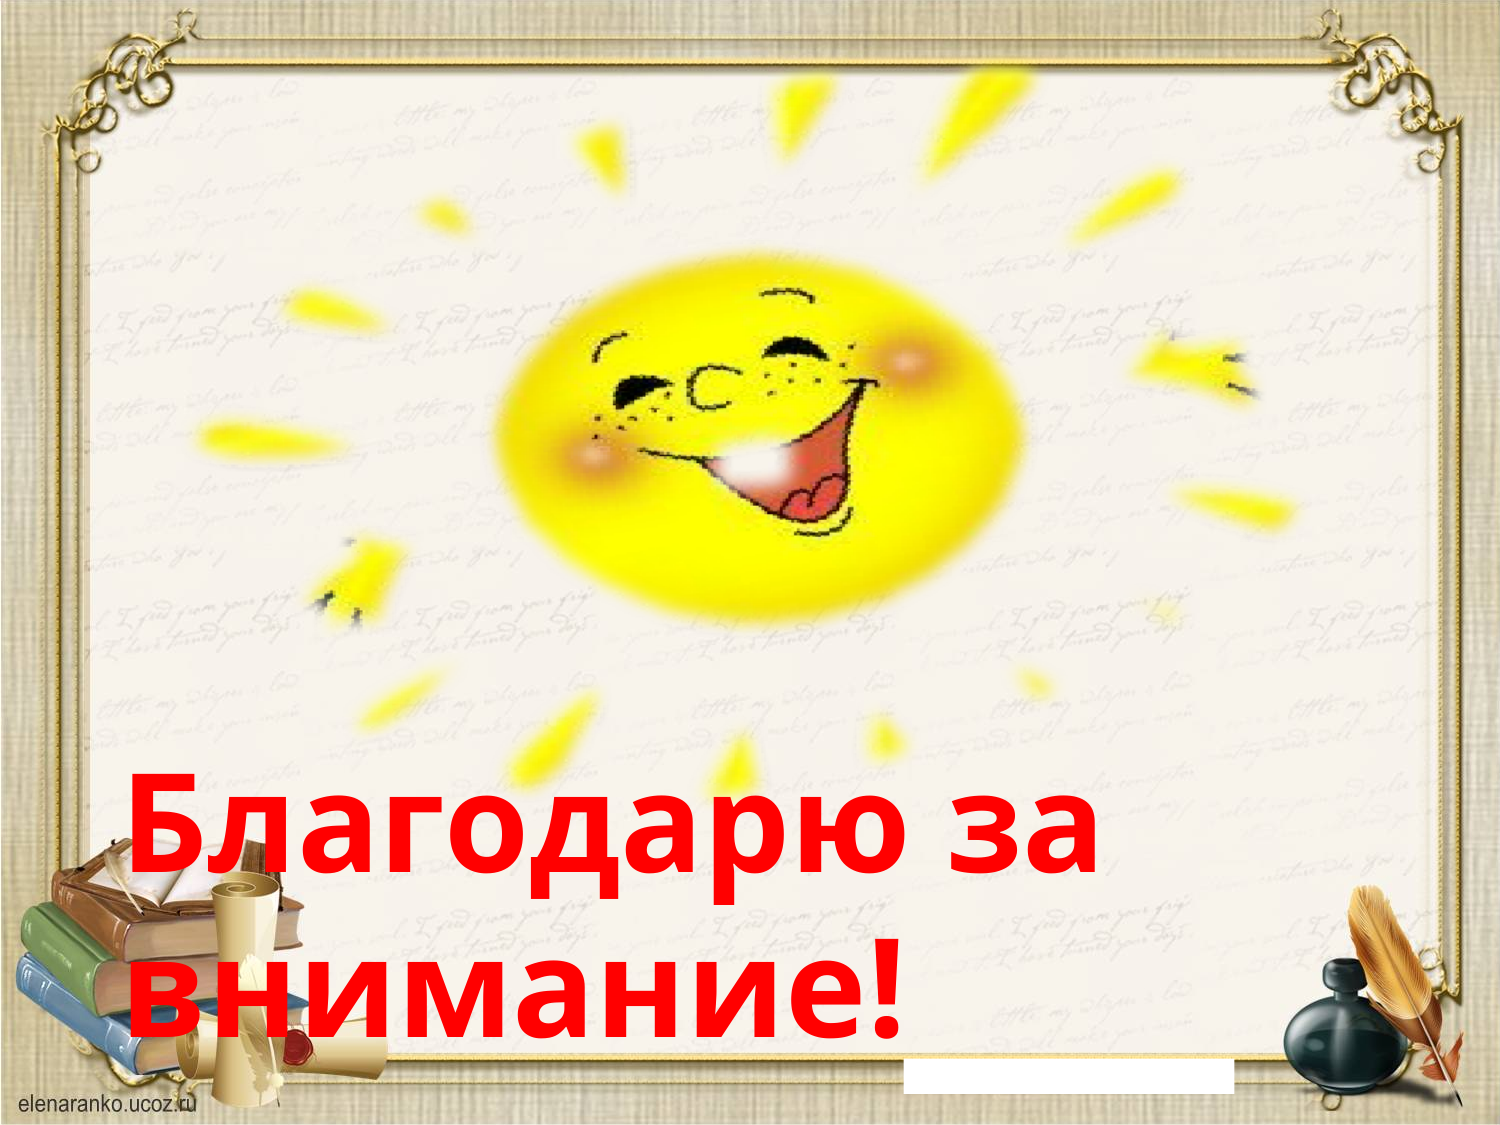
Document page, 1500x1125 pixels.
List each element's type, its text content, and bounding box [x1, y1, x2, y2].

picture [0, 0, 1500, 1125]
text_box Благодарю за внимание! [105, 807, 1417, 1073]
text_box [901, 1056, 1236, 1096]
